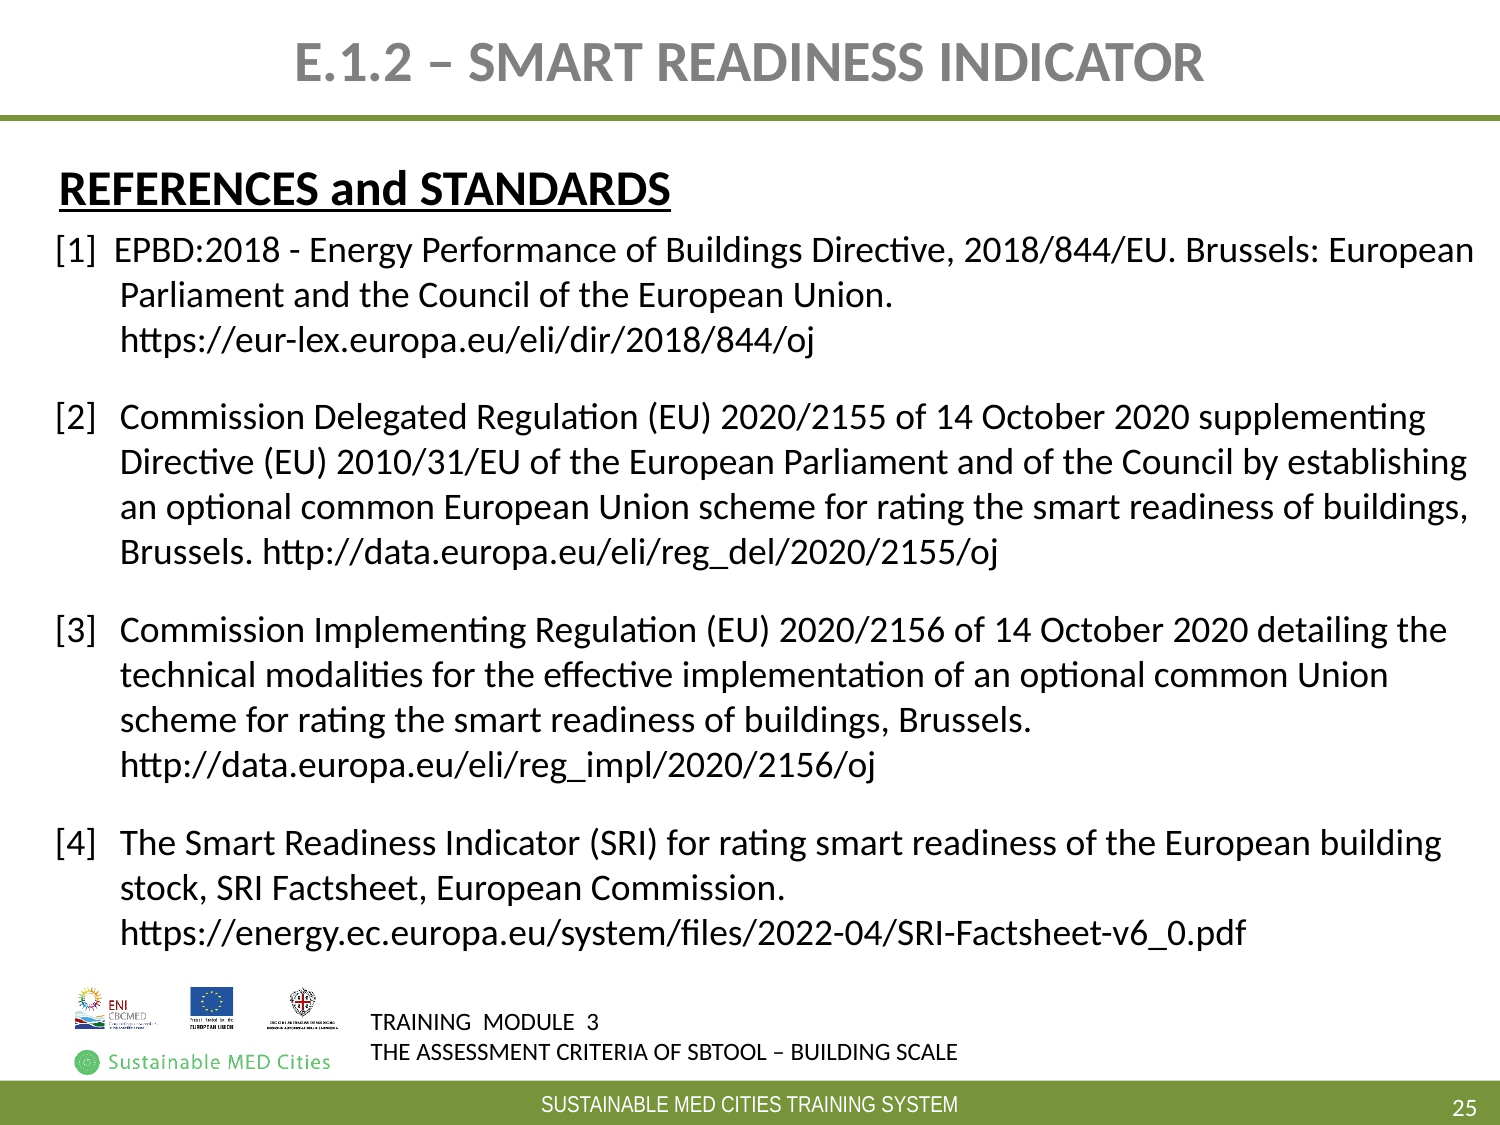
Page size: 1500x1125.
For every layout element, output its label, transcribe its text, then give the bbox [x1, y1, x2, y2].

picture [62, 978, 356, 1080]
text_box REFERENCES and STANDARDS [43, 147, 1331, 235]
text_box [1] EPBD:2018 - Energy Performance of Buildings Directive, 2018/844/EU. Brussels: European Parliament and the Council of the European Union. https://eur-lex.europa.eu/eli/dir/2018/844/oj [2] Commission Delegated Regulation (EU) 2020/2155 of 14 October 2020 supplementing Directive (EU) 2010/31/EU of the European Parliament and of the Council by establishing an optional common European Union scheme for rating the smart readiness of buildings, Brussels. http://data.europa.eu/eli/reg_del/2020/2155/oj [3] Commission Implementing Regulation (EU) 2020/2156 of 14 October 2020 detailing the technical modalities for the effective implementation of an optional common Union scheme for rating the smart readiness of buildings, Brussels. http://data.europa.eu/eli/reg_impl/2020/2156/oj [4] The Smart Readiness Indicator (SRI) for rating smart readiness of the European building stock, SRI Factsheet, European Commission. https://energy.ec.europa.eu/system/files/2022-04/SRI-Factsheet-v6_0.pdf [39, 217, 1500, 959]
title E.1.2 – SMART READINESS INDICATOR [0, 0, 1500, 117]
slide_number 25 [1142, 1076, 1493, 1125]
